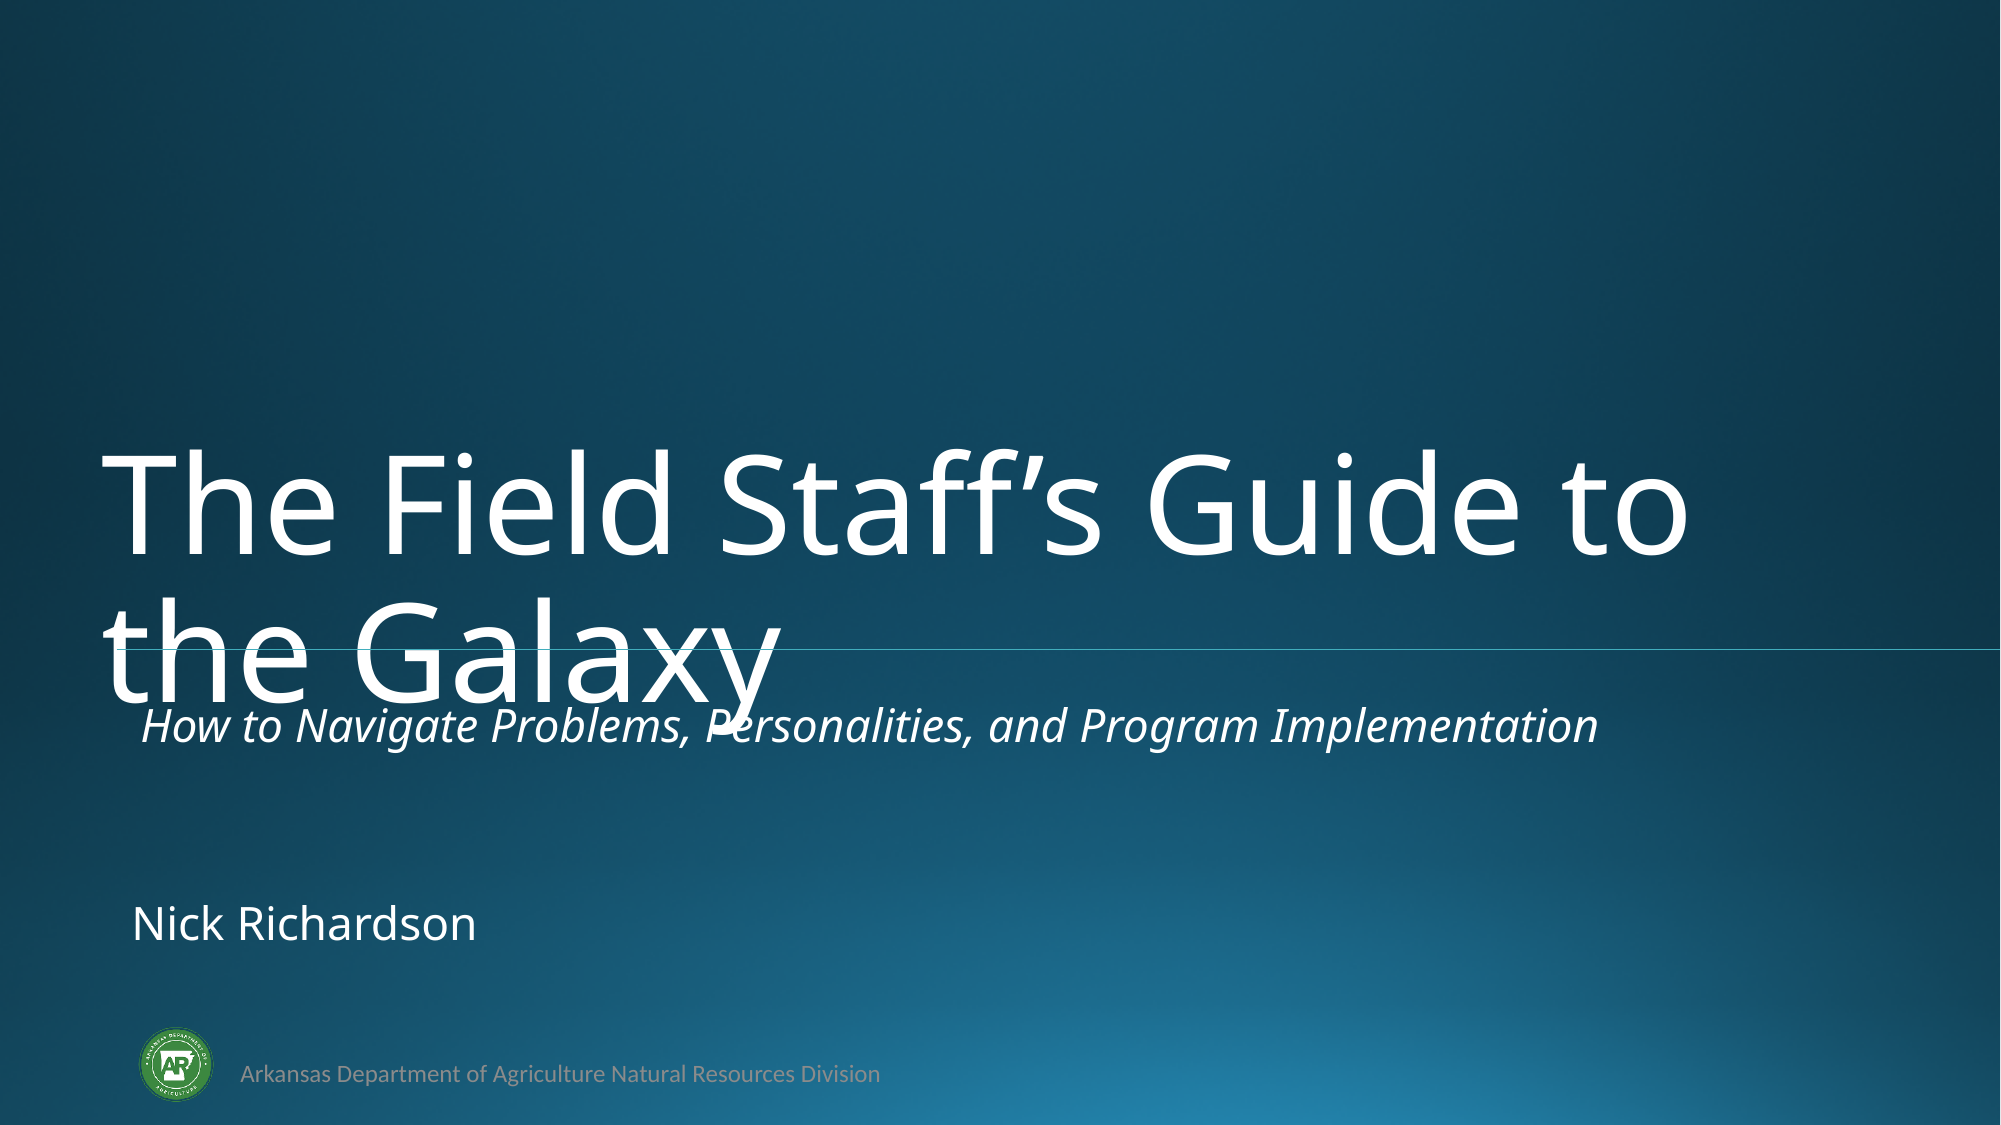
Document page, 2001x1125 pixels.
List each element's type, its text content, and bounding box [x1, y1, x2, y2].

picture [0, 0, 2001, 1125]
title The Field Staff’s Guide to the Galaxy [86, 323, 1794, 845]
list How to Navigate Problems, Personalities, and Program Implementation Nick Richardson [116, 695, 1625, 973]
footer Arkansas Department of Agriculture Natural Resources Division [225, 1042, 1333, 1103]
